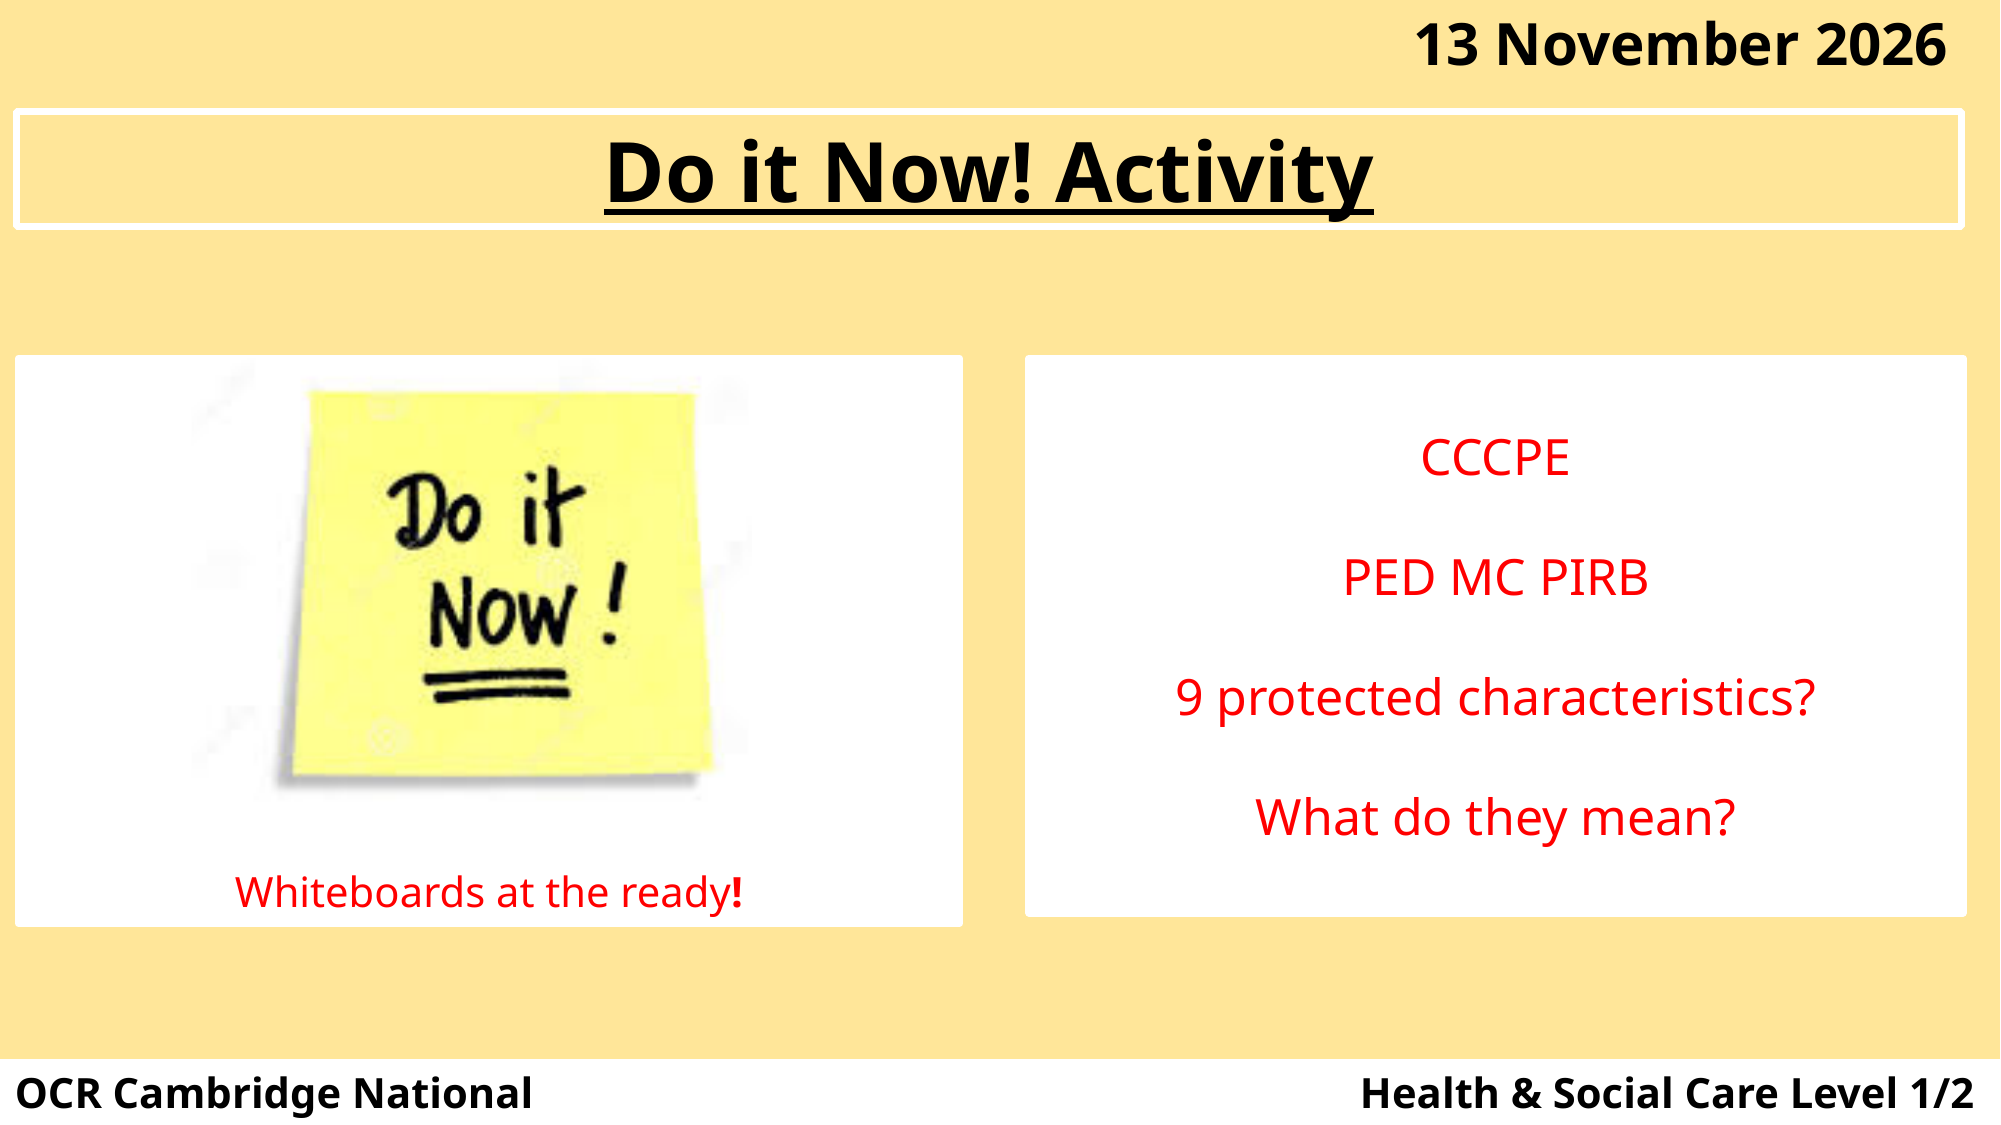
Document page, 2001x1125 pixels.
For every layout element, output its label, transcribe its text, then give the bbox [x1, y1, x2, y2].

text_box 28 September 2020 [1205, 0, 1964, 94]
text_box Whiteboards at the ready! [18, 358, 960, 924]
text_box OCR Cambridge National [0, 1059, 873, 1125]
text_box Do it Now! Activity [16, 111, 1962, 227]
text_box Health & Social Care Level 1/2 [873, 1059, 2000, 1125]
picture [191, 358, 752, 824]
text_box CCCPE PED MC PIRB 9 protected characteristics? What do they mean? [1028, 358, 1964, 913]
